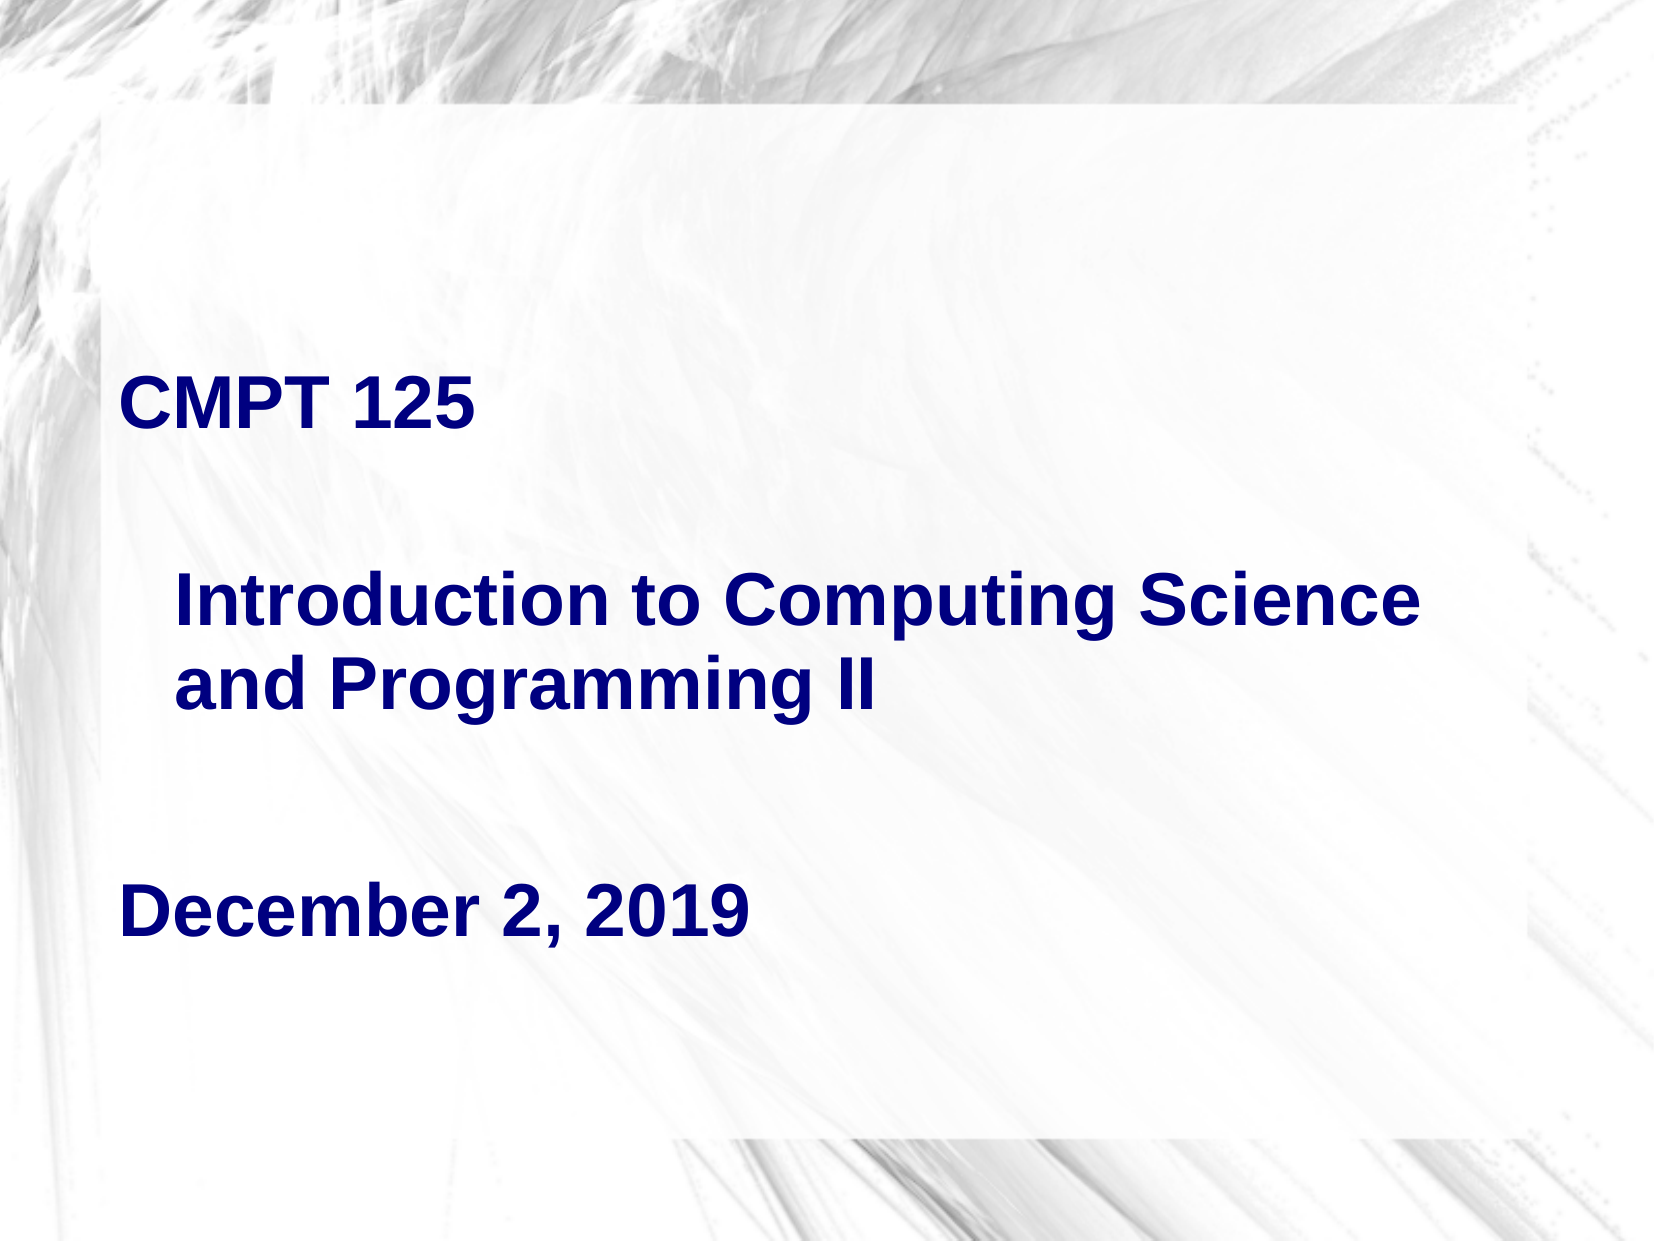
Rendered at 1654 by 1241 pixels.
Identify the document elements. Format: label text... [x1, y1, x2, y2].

picture [0, 0, 1654, 1241]
list CMPT 125 Introduction to Computing Science and Programming II December 2, 2019 [118, 236, 1571, 1171]
